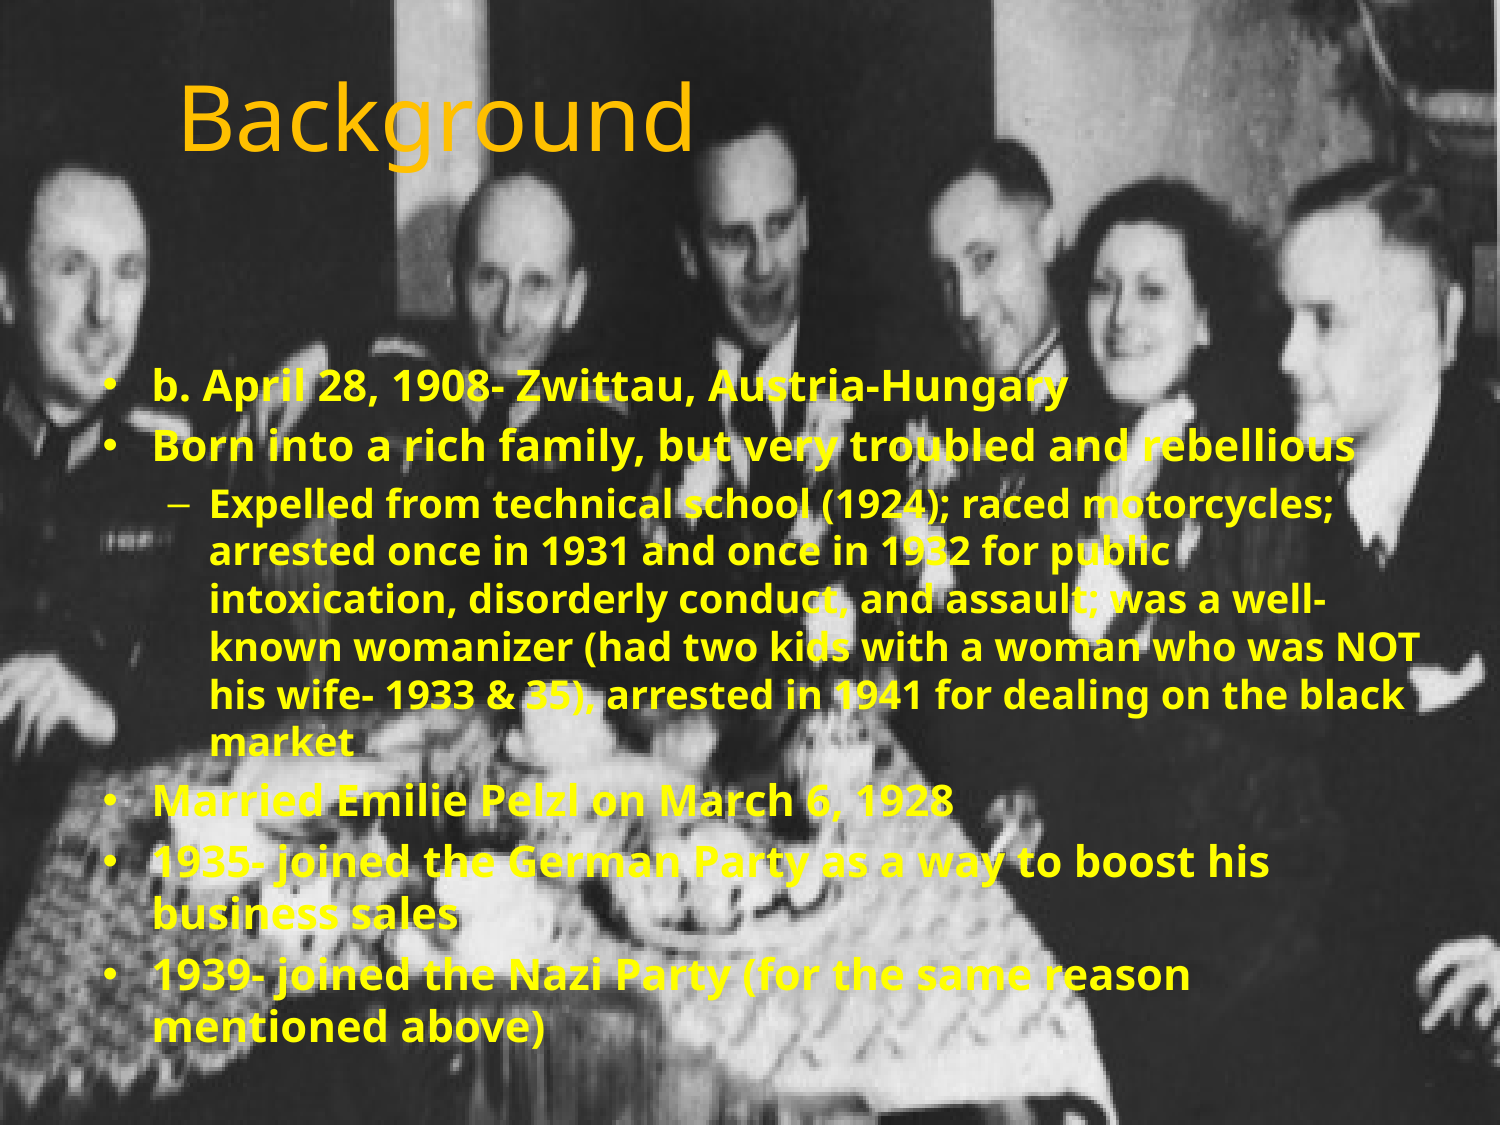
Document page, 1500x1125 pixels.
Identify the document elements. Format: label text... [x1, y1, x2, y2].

title Background [24, 37, 850, 193]
picture [0, 0, 1500, 1125]
list b. April 28, 1908- Zwittau, Austria-Hungary Born into a rich family, but very troubled and rebellious Expelled from technical school (1924); raced motorcycles; arrested once in 1931 and once in 1932 for public intoxication, disorderly conduct, and assault; was a well-known womanizer (had two kids with a woman who was NOT his wife- 1933 & 35), arrested in 1941 for dealing on the black market Married Emilie Pelzl on March 6, 1928 1935- joined the German Party as a way to boost his business sales 1939- joined the Nazi Party (for the same reason mentioned above) [87, 350, 1438, 1063]
